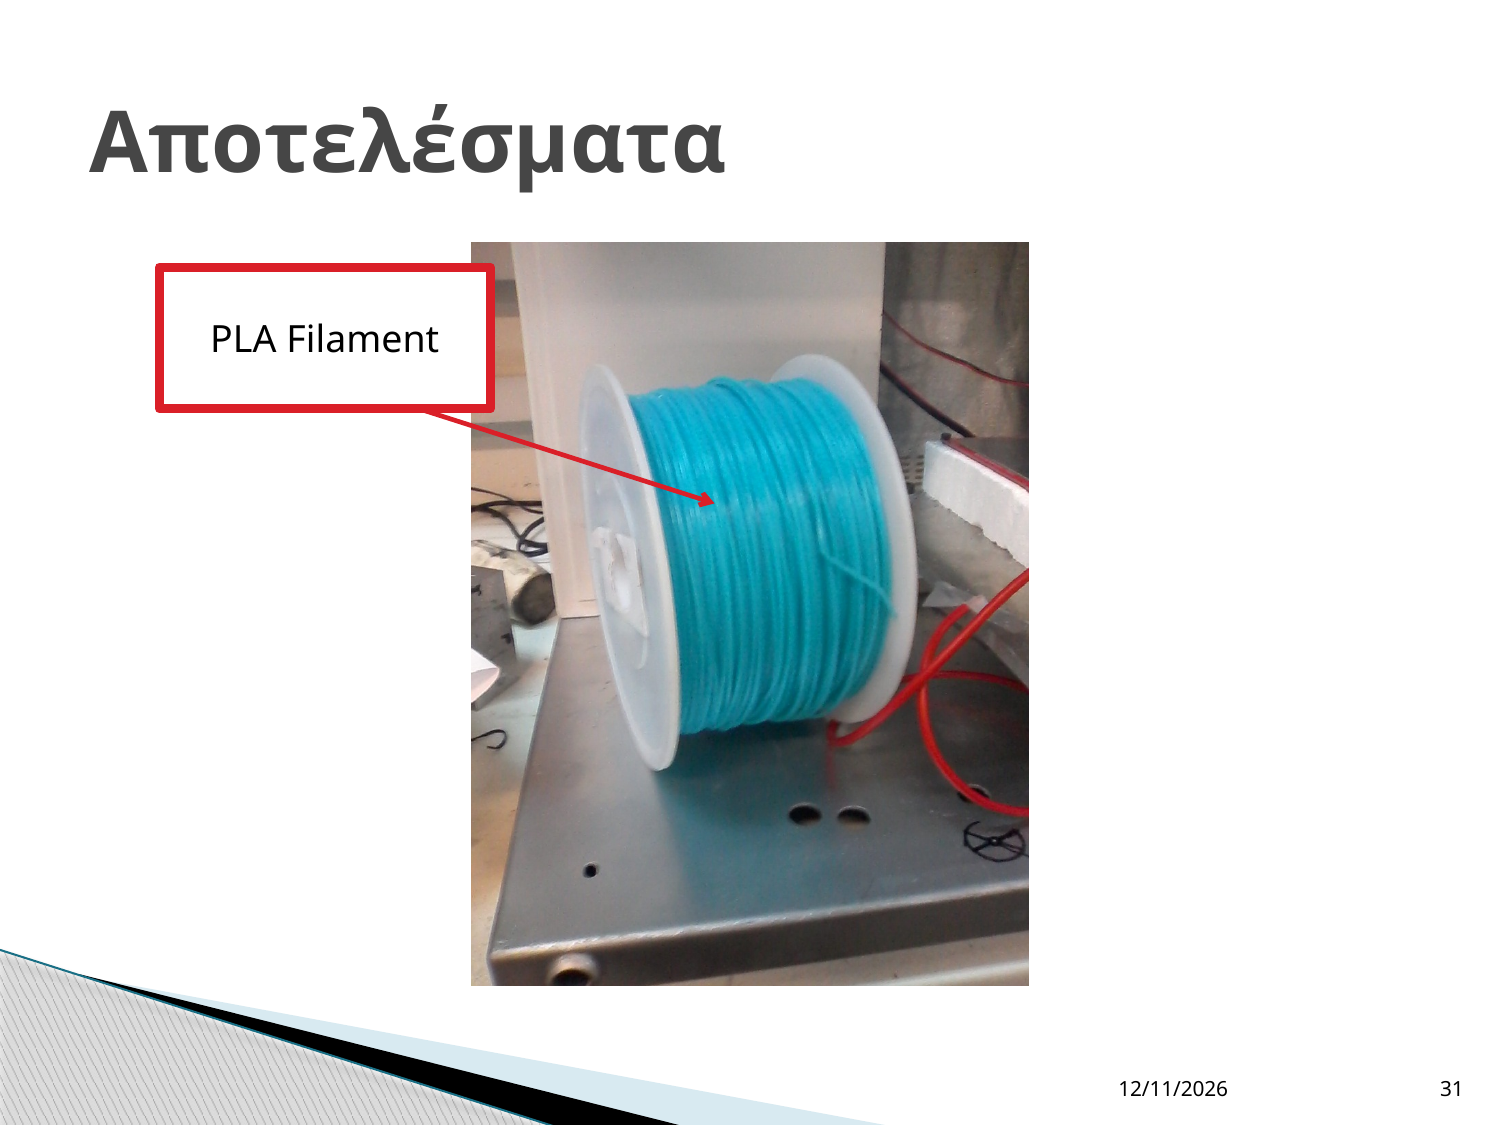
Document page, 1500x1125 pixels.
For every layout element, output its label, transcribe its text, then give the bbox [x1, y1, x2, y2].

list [471, 242, 1029, 986]
text_box PLA Filament [155, 263, 465, 413]
title Αποτελέσματα [75, 45, 1425, 233]
slide_number 31 [1418, 1051, 1479, 1112]
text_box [418, 408, 715, 504]
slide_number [1103, 1051, 1418, 1112]
